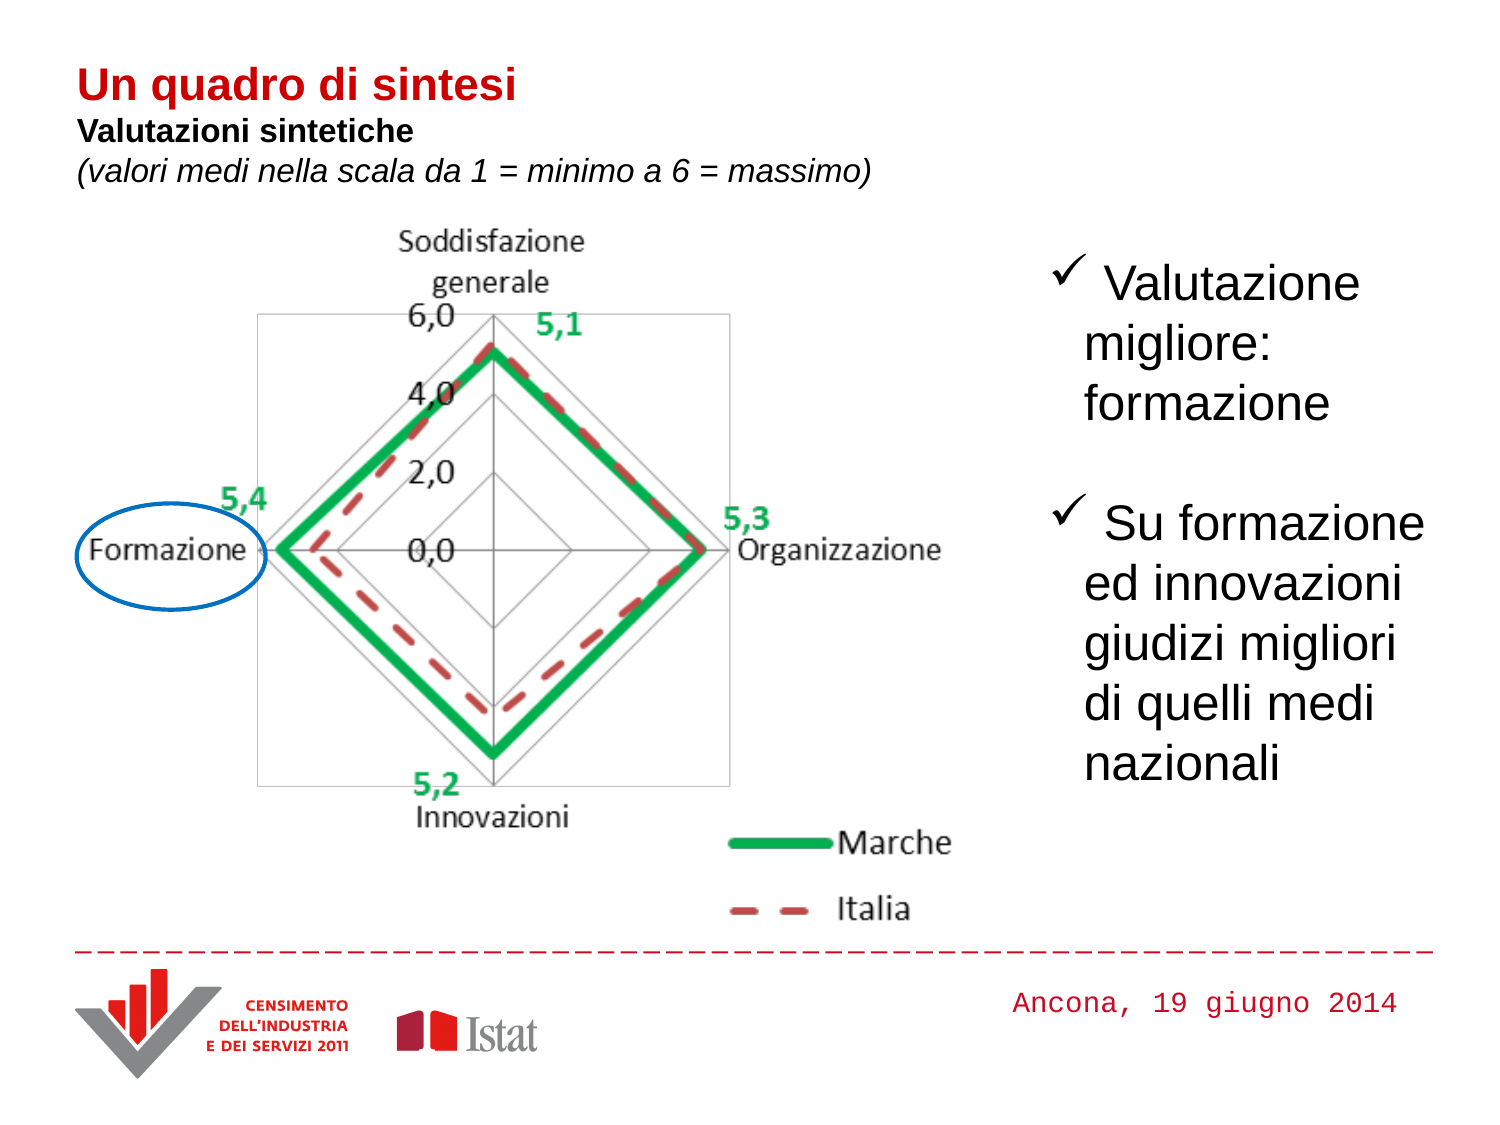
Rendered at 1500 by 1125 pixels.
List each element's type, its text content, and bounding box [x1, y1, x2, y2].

text_box Un quadro di sintesi Valutazioni sintetiche (valori medi nella scala da 1 = minimo a 6 = massimo) [76, 54, 1447, 243]
text_box Valutazione migliore: formazione Su formazione ed innovazioni giudizi migliori di quelli medi nazionali [1285, 243, 1459, 859]
text_box [76, 172, 1436, 243]
picture [0, 179, 1281, 1082]
text_box Ancona, 19 giugno 2014 [997, 976, 1483, 1026]
